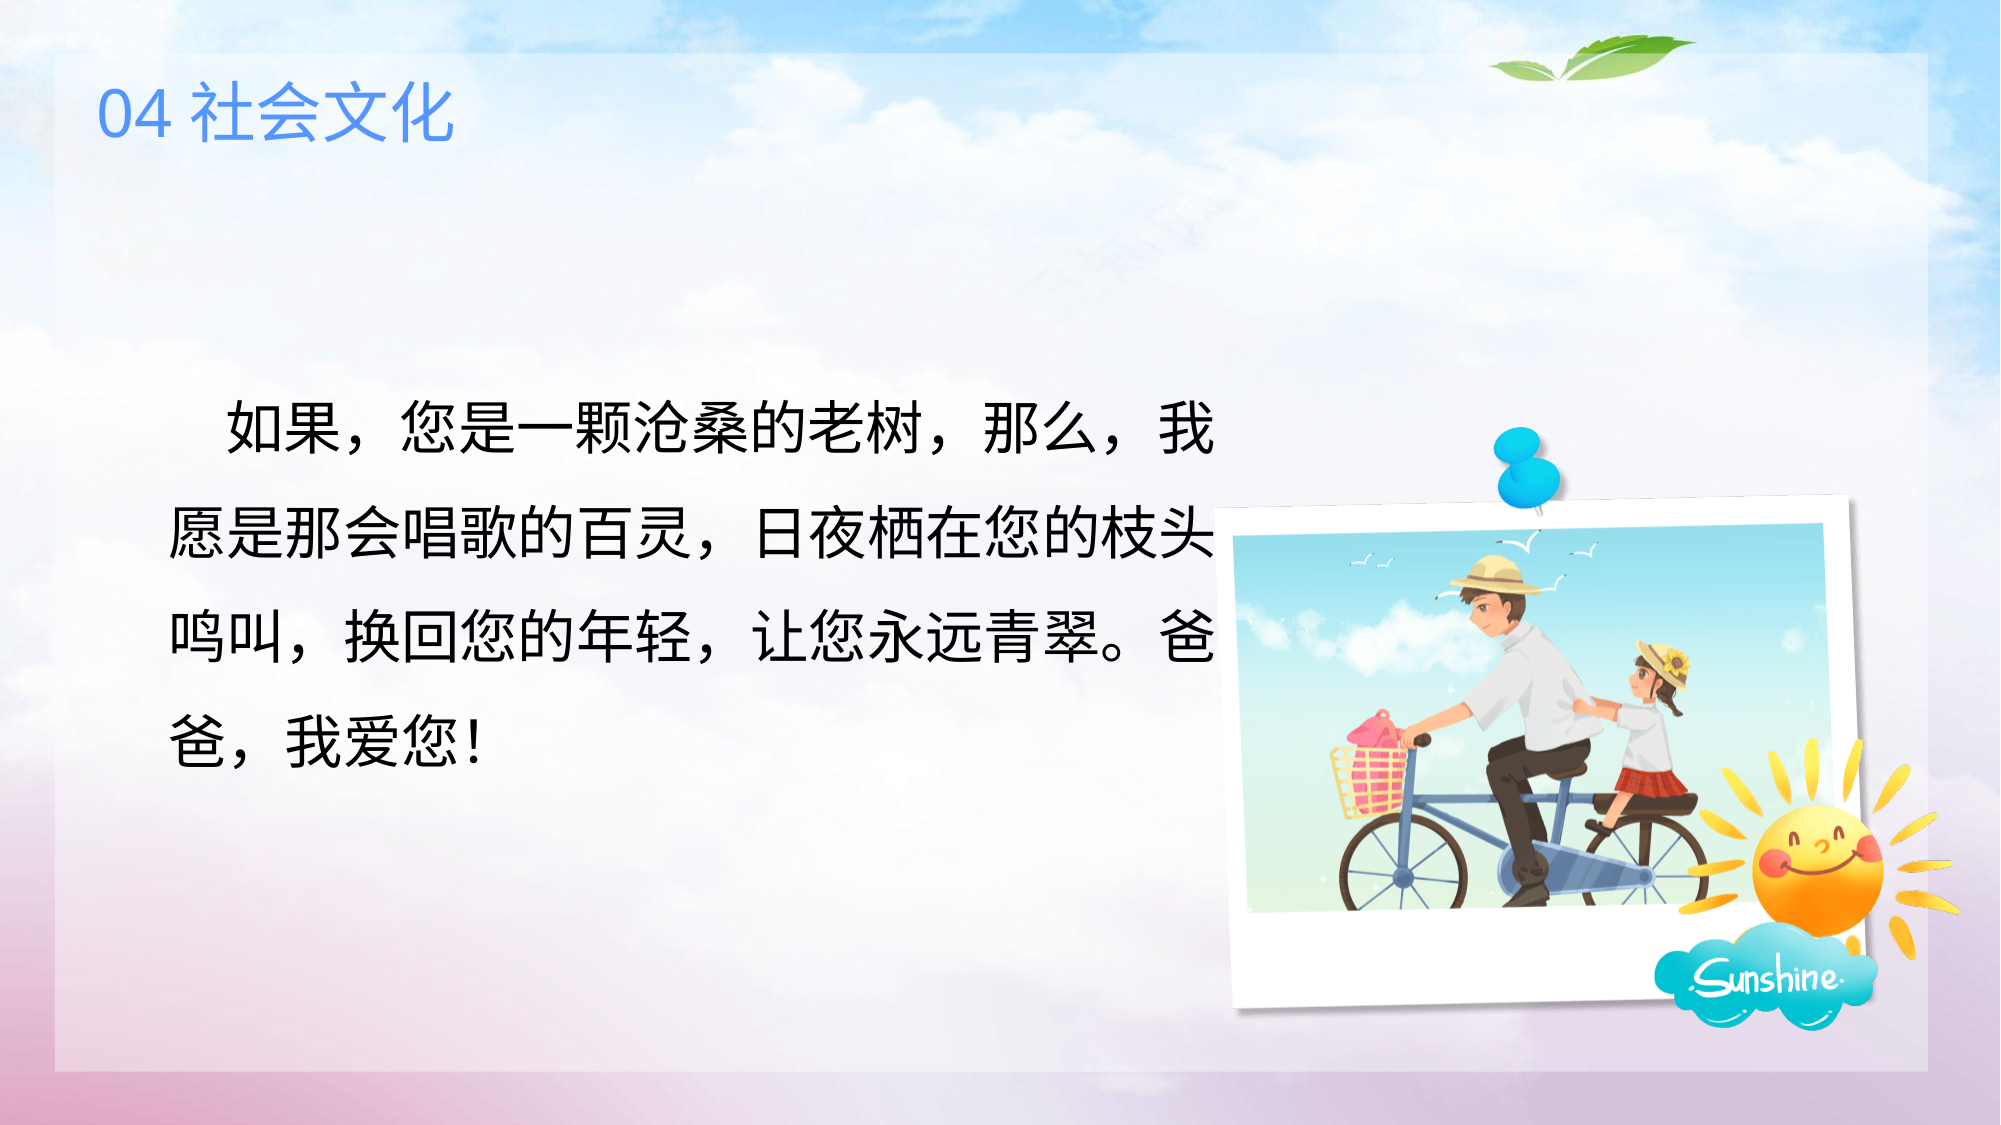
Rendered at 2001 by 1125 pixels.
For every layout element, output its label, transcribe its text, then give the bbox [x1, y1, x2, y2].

text_box 如果，您是一颗沧桑的老树，那么，我愿是那会唱歌的百灵，日夜栖在您的枝头鸣叫，换回您的年轻，让您永远青翠。爸爸，我爱您！ [153, 348, 1241, 783]
picture [0, 0, 2001, 1125]
text_box 04社会文化 [81, 63, 471, 159]
text_box [54, 52, 1929, 1073]
